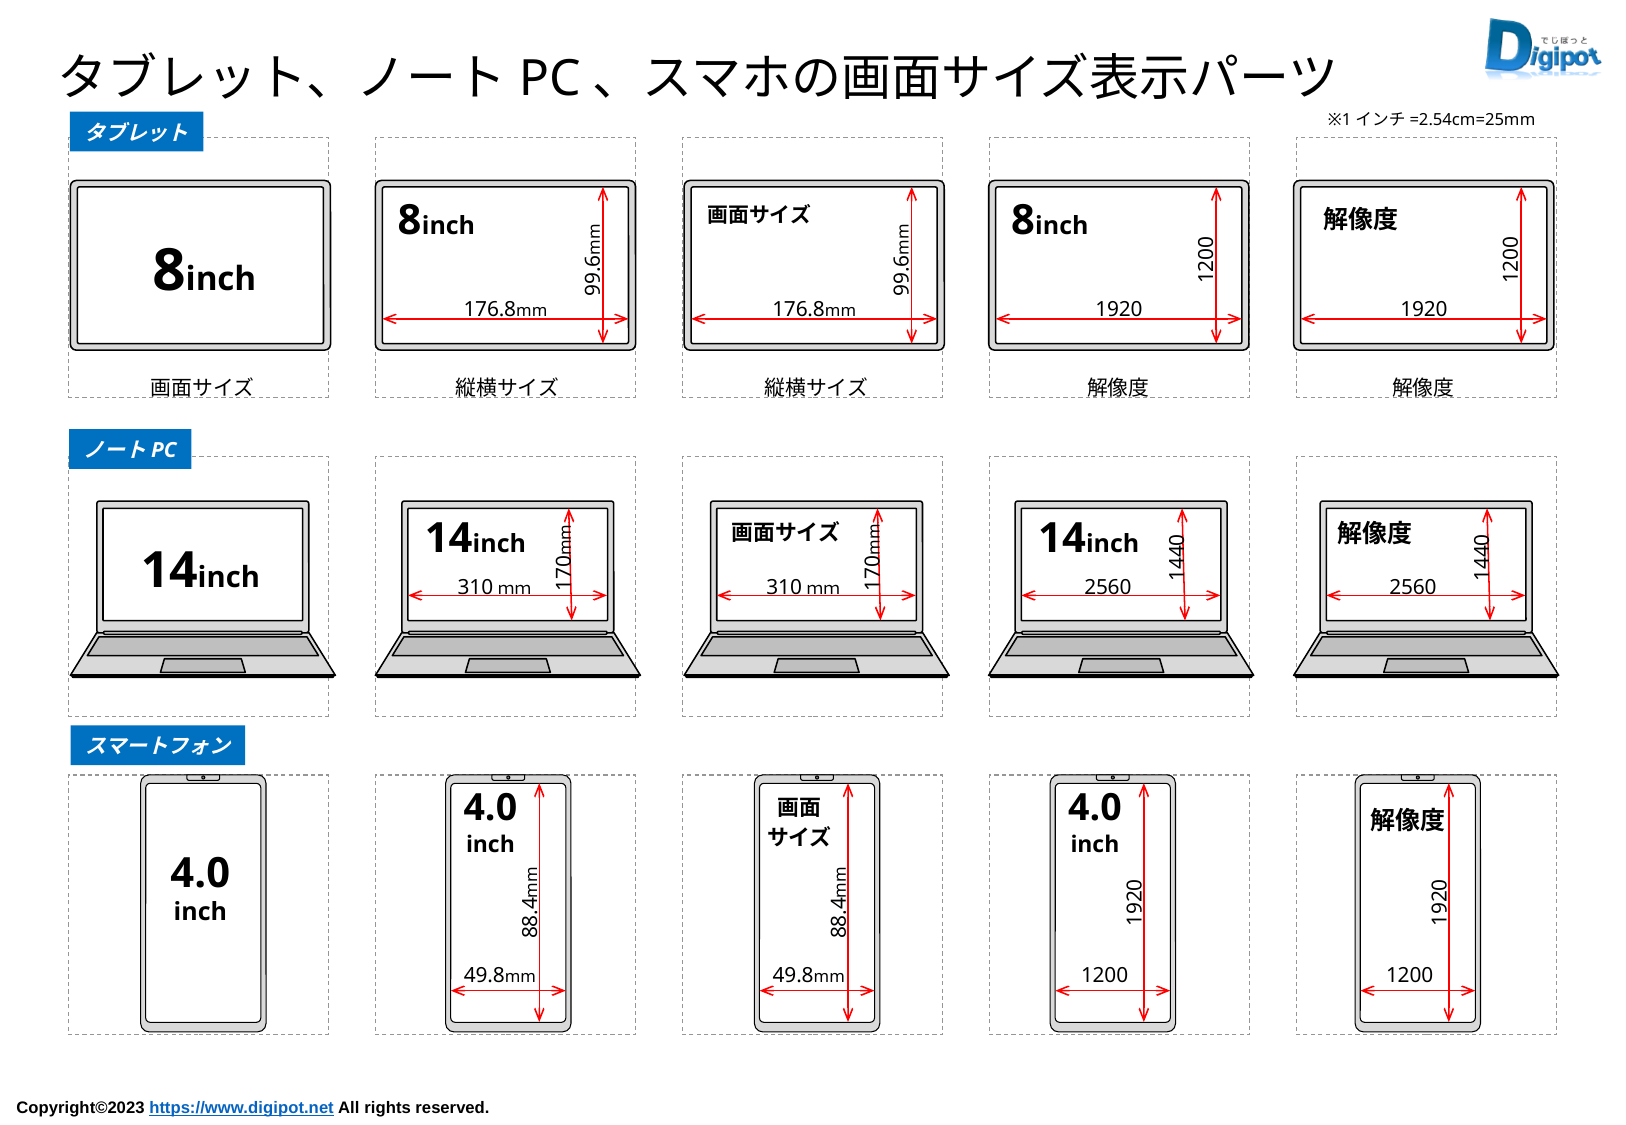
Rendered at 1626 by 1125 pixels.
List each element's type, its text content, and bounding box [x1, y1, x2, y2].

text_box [140, 774, 267, 1032]
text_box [443, 774, 571, 1032]
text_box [70, 180, 331, 351]
text_box 縦横サイズ [440, 367, 574, 407]
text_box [684, 180, 945, 351]
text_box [375, 500, 641, 678]
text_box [988, 500, 1254, 678]
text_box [749, 774, 880, 1032]
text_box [1293, 180, 1554, 351]
text_box 縦横サイズ [749, 367, 883, 407]
text_box スマートフォン [70, 725, 246, 766]
text_box ノートPC [69, 429, 192, 469]
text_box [684, 500, 950, 678]
text_box 解像度 [1377, 367, 1470, 407]
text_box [1293, 500, 1559, 678]
text_box 画面サイズ [135, 367, 269, 407]
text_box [70, 500, 336, 678]
text_box タブレット、ノートPC、スマホの画面サイズ表示パーツ [43, 38, 1354, 113]
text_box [988, 180, 1249, 351]
text_box タブレット [69, 111, 204, 152]
text_box ※1インチ=2.54cm=25mm [1313, 101, 1564, 137]
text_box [1047, 774, 1176, 1032]
picture [1485, 18, 1602, 82]
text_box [375, 180, 636, 351]
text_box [1354, 774, 1481, 1032]
text_box 解像度 [1072, 367, 1165, 407]
